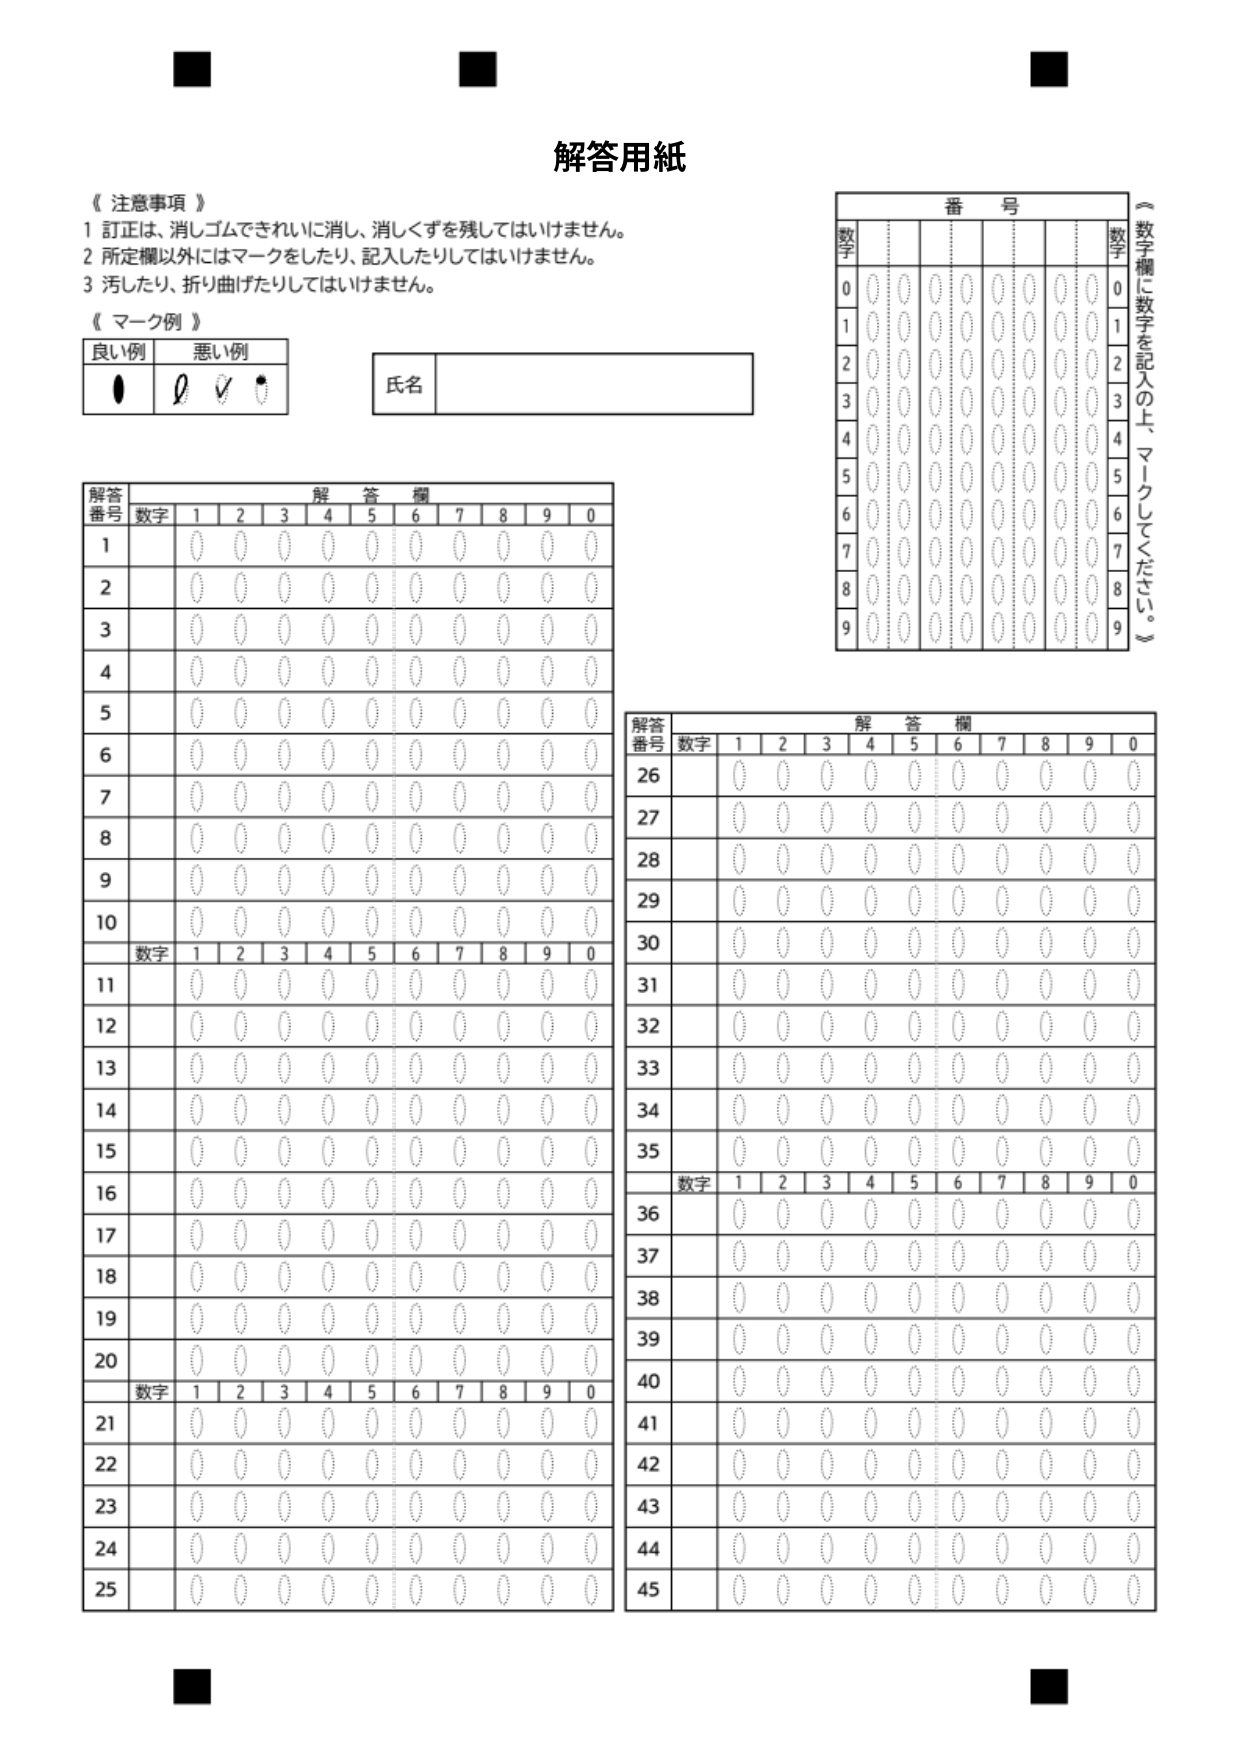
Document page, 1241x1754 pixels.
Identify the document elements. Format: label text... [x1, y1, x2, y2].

text_box 解答用紙 [0, 128, 1241, 184]
